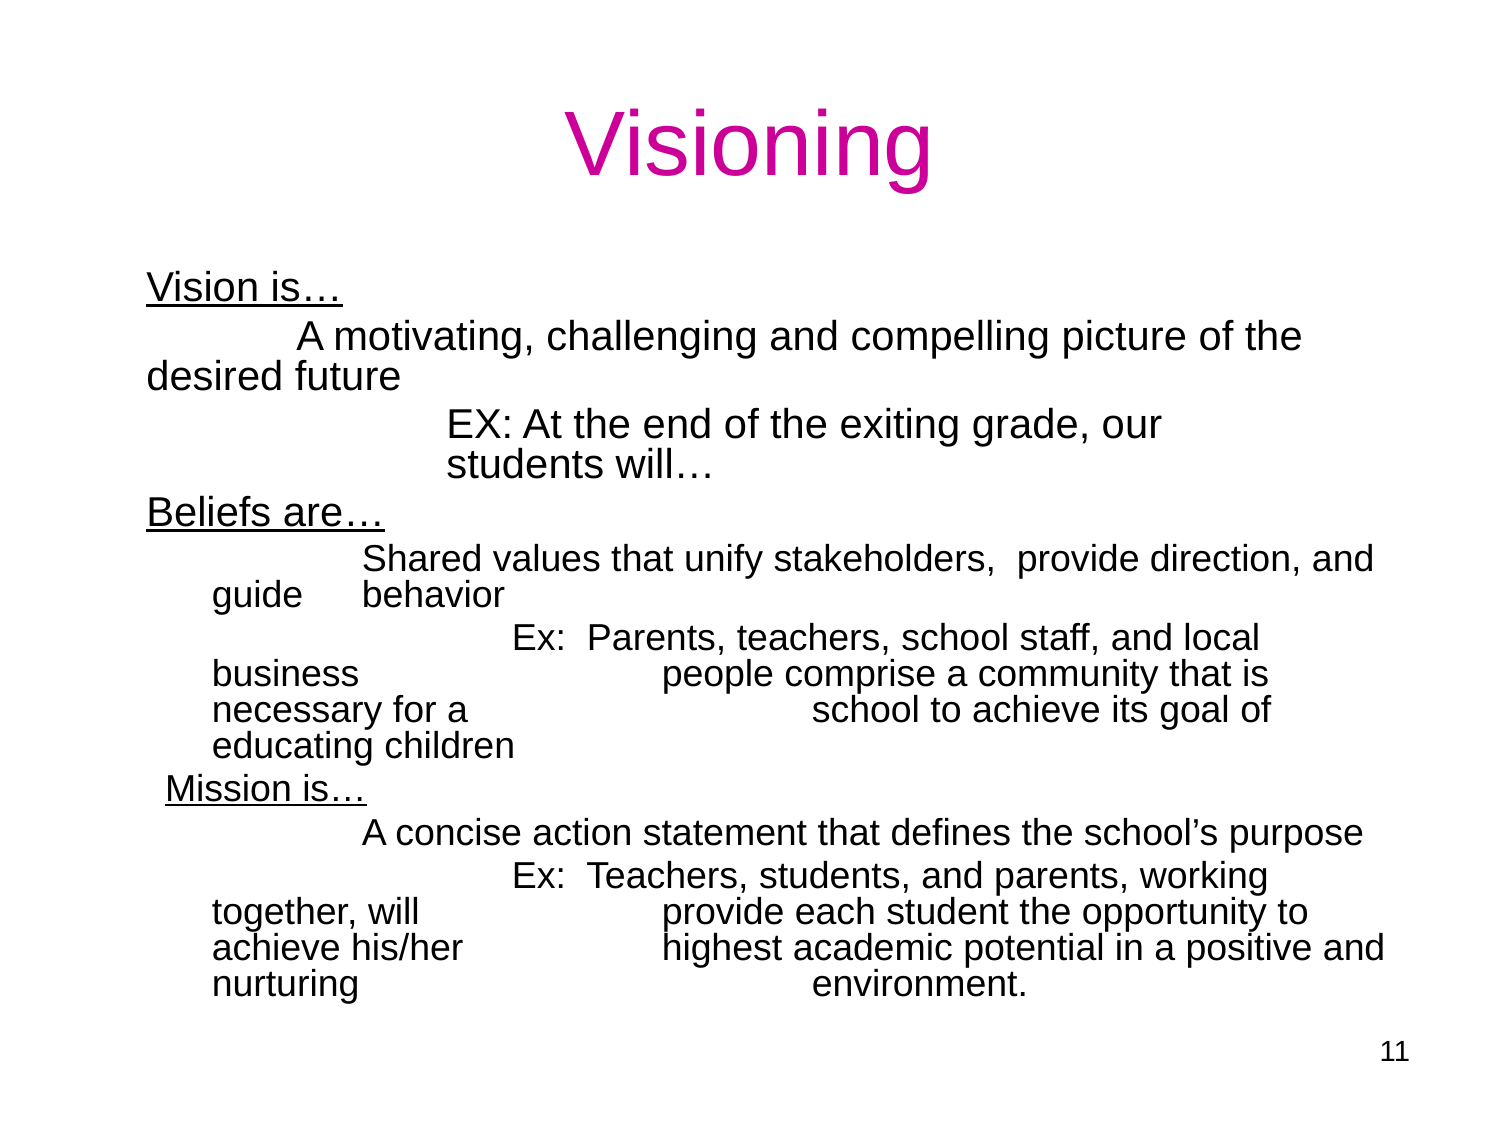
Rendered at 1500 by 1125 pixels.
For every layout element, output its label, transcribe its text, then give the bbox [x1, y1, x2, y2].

list Vision is… A motivating, challenging and compelling picture of the desired future EX: At the end of the exiting grade, our students will… Beliefs are… Shared values that unify stakeholders, provide direction, and guide behavior Ex: Parents, teachers, school staff, and local business people comprise a community that is necessary for a school to achieve its goal of educating children Mission is… A concise action statement that defines the school’s purpose Ex: Teachers, students, and parents, working together, will provide each student the opportunity to achieve his/her highest academic potential in a positive and nurturing environment. [74, 262, 1426, 1006]
slide_number 11 [1074, 1024, 1426, 1103]
title Visioning [74, 44, 1426, 233]
